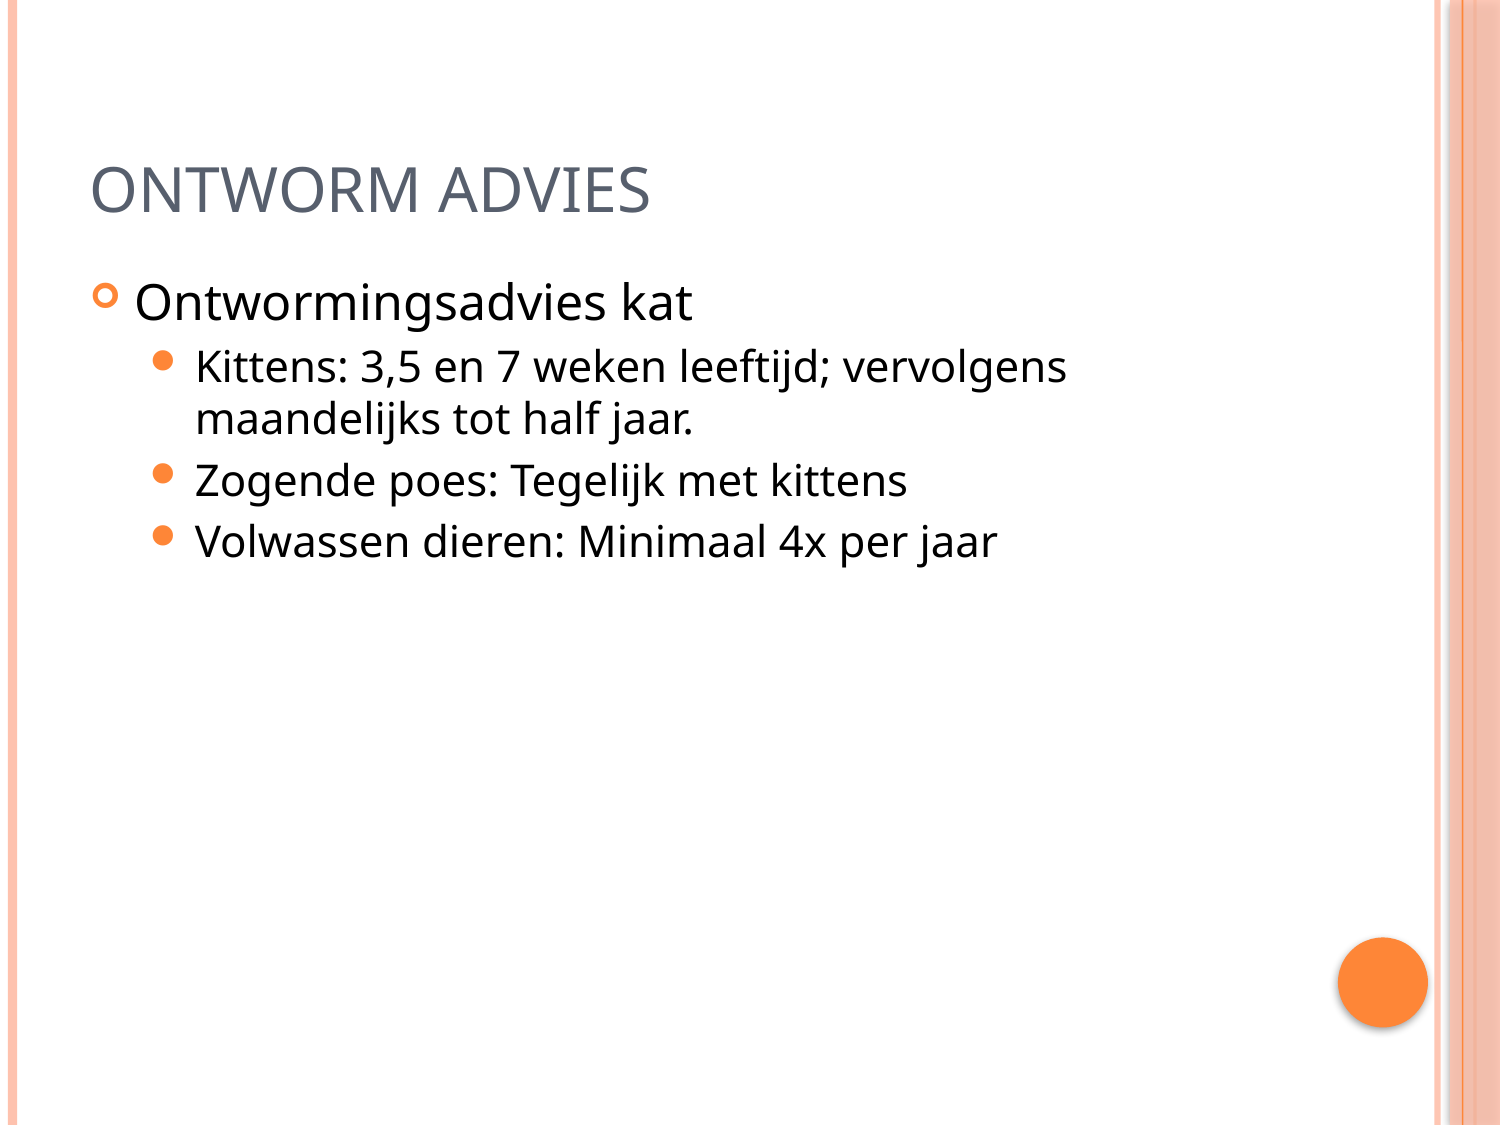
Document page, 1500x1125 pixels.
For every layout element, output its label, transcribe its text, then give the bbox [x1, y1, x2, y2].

list Ontwormingsadvies kat Kittens: 3,5 en 7 weken leeftijd; vervolgens maandelijks tot half jaar. Zogende poes: Tegelijk met kittens Volwassen dieren: Minimaal 4x per jaar [75, 262, 1300, 1062]
title Ontworm advies [75, 45, 1300, 233]
